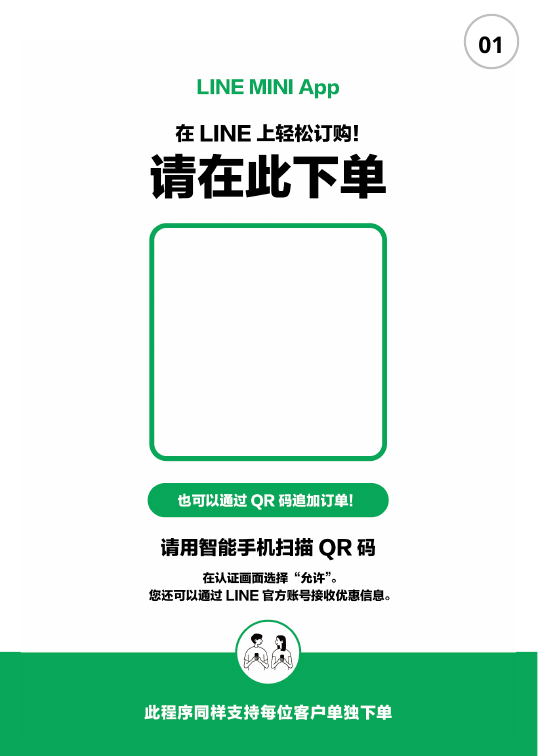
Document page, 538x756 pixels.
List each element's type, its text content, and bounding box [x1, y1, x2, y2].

picture [20, 39, 516, 742]
text_box [0, 651, 538, 756]
text_box 01 [463, 22, 471, 39]
text_box [464, 13, 520, 55]
text_box 01 [513, 22, 520, 37]
text_box 01 [516, 46, 520, 66]
